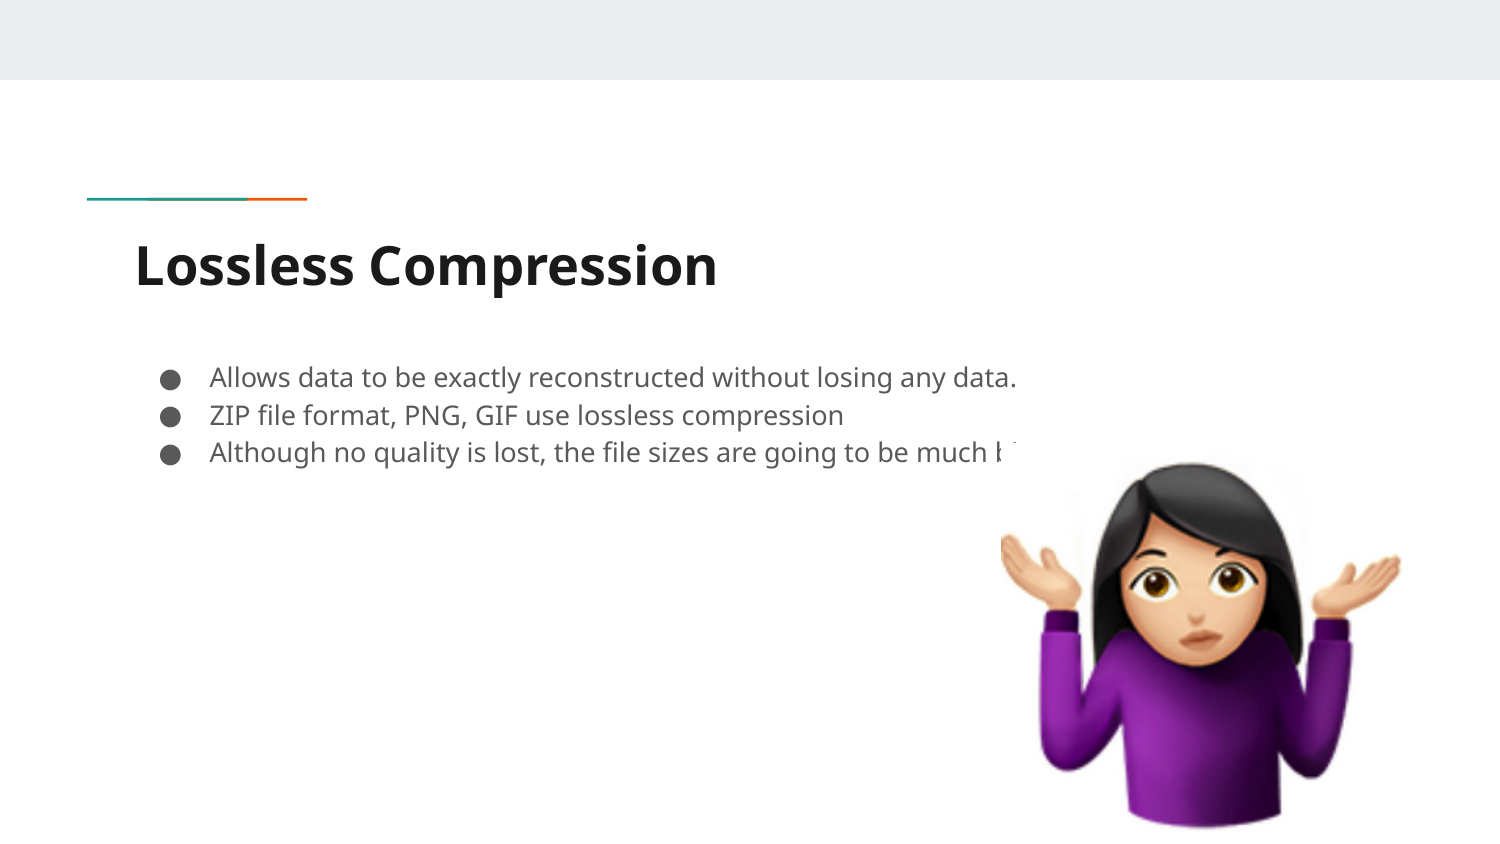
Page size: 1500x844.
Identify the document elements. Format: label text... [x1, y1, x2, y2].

list Allows data to be exactly reconstructed without losing any data. ZIP file format, PNG, GIF use lossless compression Although no quality is lost, the file sizes are going to be much bigger. [119, 341, 1381, 712]
title Lossless Compression [119, 216, 1381, 305]
picture [1001, 443, 1402, 844]
